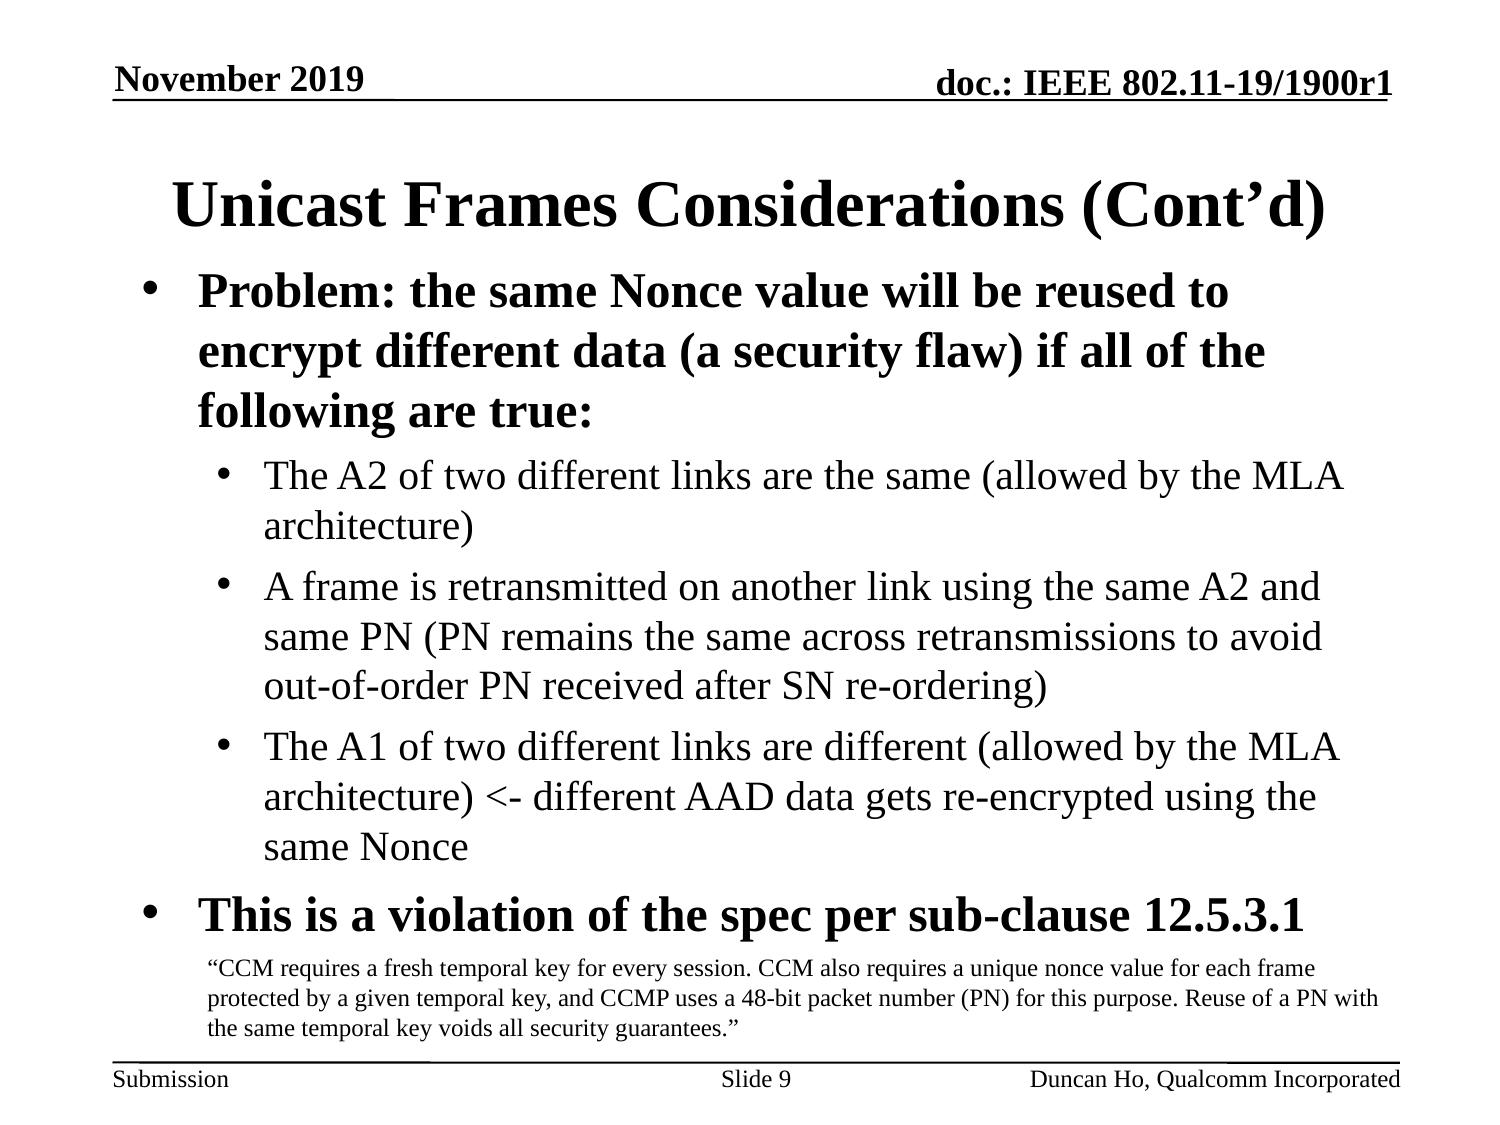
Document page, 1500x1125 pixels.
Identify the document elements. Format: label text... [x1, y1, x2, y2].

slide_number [114, 54, 423, 100]
footer Duncan Ho, Qualcomm Incorporated [878, 1061, 1402, 1093]
list Problem: the same Nonce value will be reused to encrypt different data (a security flaw) if all of the following are true: The A2 of two different links are the same (allowed by the MLA architecture) A frame is retransmitted on another link using the same A2 and same PN (PN remains the same across retransmissions to avoid out-of-order PN received after SN re-ordering) The A1 of two different links are different (allowed by the MLA architecture) <- different AAD data gets re-encrypted using the same Nonce This is a violation of the spec per sub-clause 12.5.3.1 “CCM requires a fresh temporal key for every session. CCM also requires a unique nonce value for each frame protected by a given temporal key, and CCMP uses a 48-bit packet number (PN) for this purpose. Reuse of a PN with the same temporal key voids all security guarantees.” [126, 249, 1402, 900]
slide_number Slide 9 [712, 1061, 800, 1123]
title Unicast Frames Considerations (Cont’d) [112, 112, 1388, 288]
